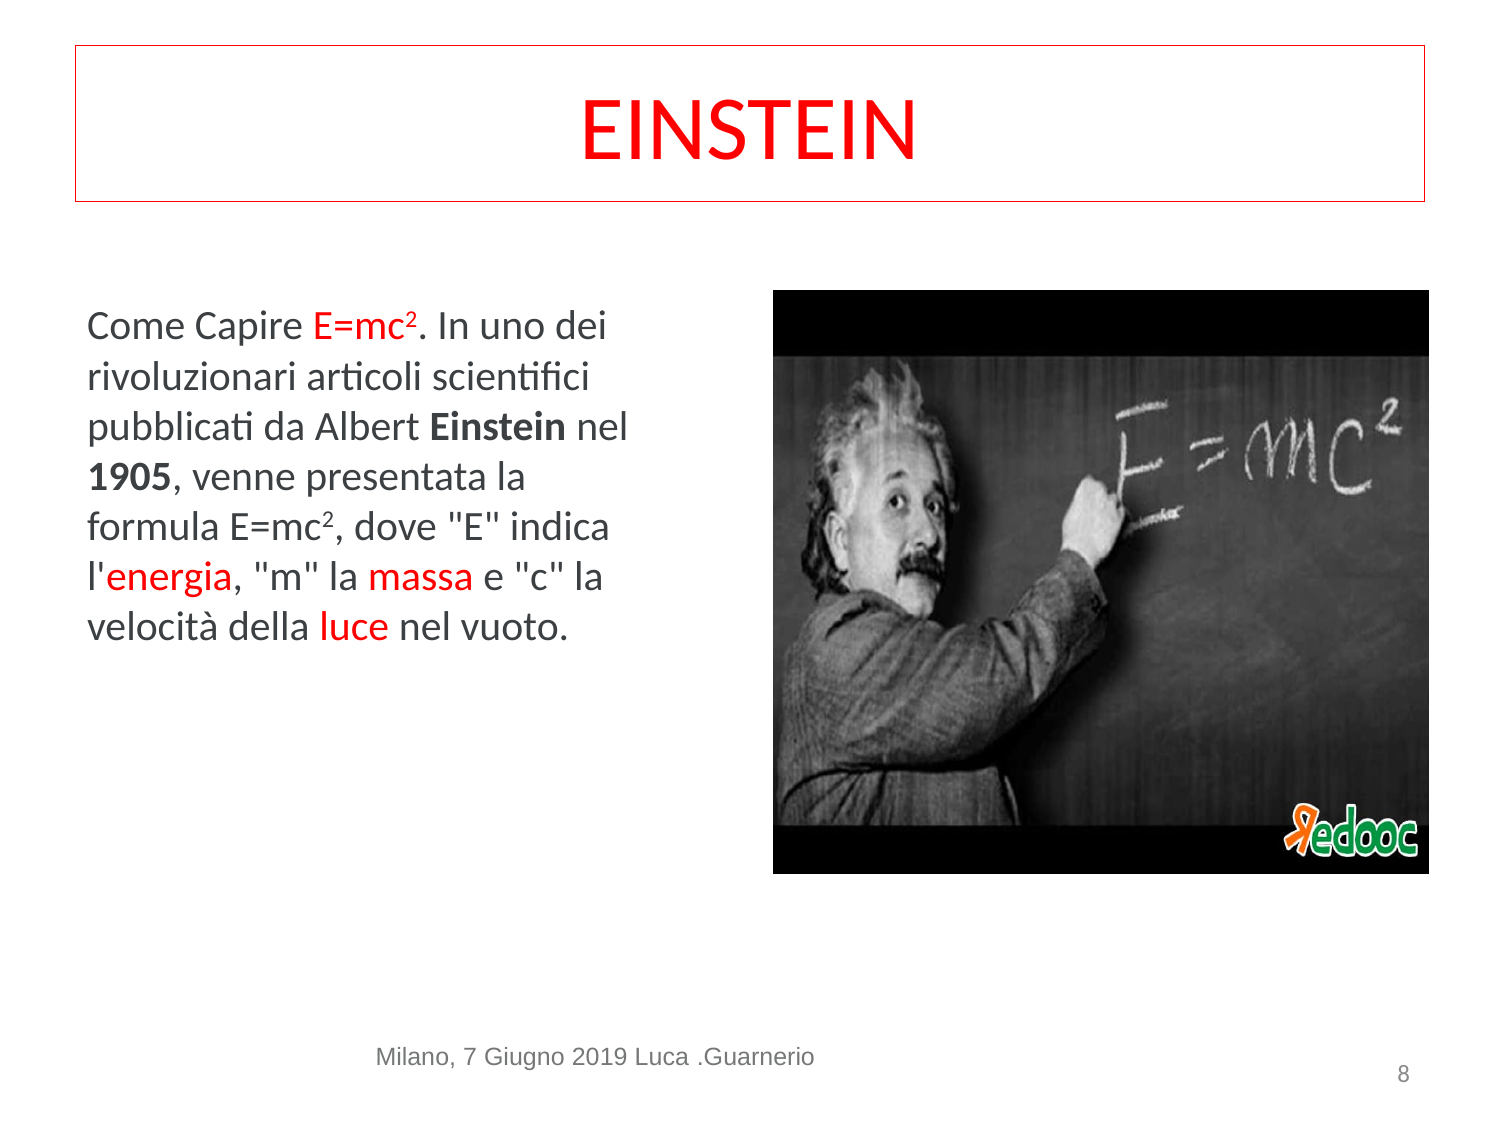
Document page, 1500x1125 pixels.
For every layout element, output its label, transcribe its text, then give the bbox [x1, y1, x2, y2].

slide_number 8 [1074, 1042, 1425, 1103]
list Come Capire E=mc2. In uno dei rivoluzionari articoli scientifici pubblicati da Albert Einstein nel 1905, venne presentata la formula E=mc2, dove "E" indica l'energia, "m" la massa e "c" la velocità della luce nel vuoto. [72, 290, 671, 705]
picture [773, 290, 1430, 874]
text_box Milano, 7 Giugno 2019 Luca .Guarnerio [360, 1033, 987, 1094]
title EINSTEIN [75, 45, 1425, 202]
